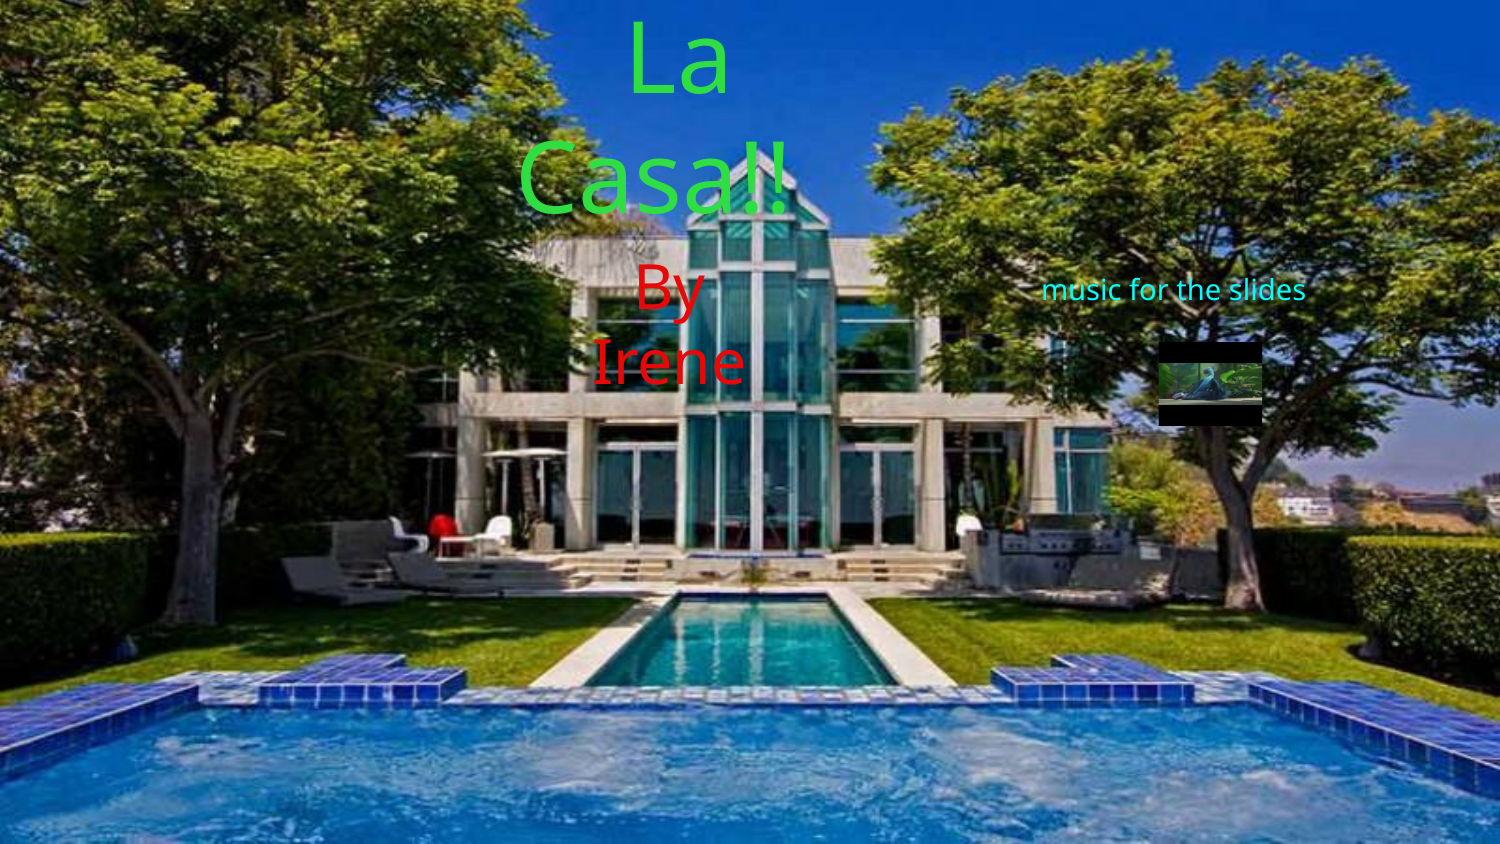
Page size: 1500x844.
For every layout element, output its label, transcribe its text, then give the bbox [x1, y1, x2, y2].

picture [0, 0, 1500, 844]
title La Casa!! [423, 67, 885, 249]
text_box [1158, 342, 1263, 426]
text_box music for the slides [1026, 256, 1395, 330]
subtitle By Irene [536, 231, 804, 330]
